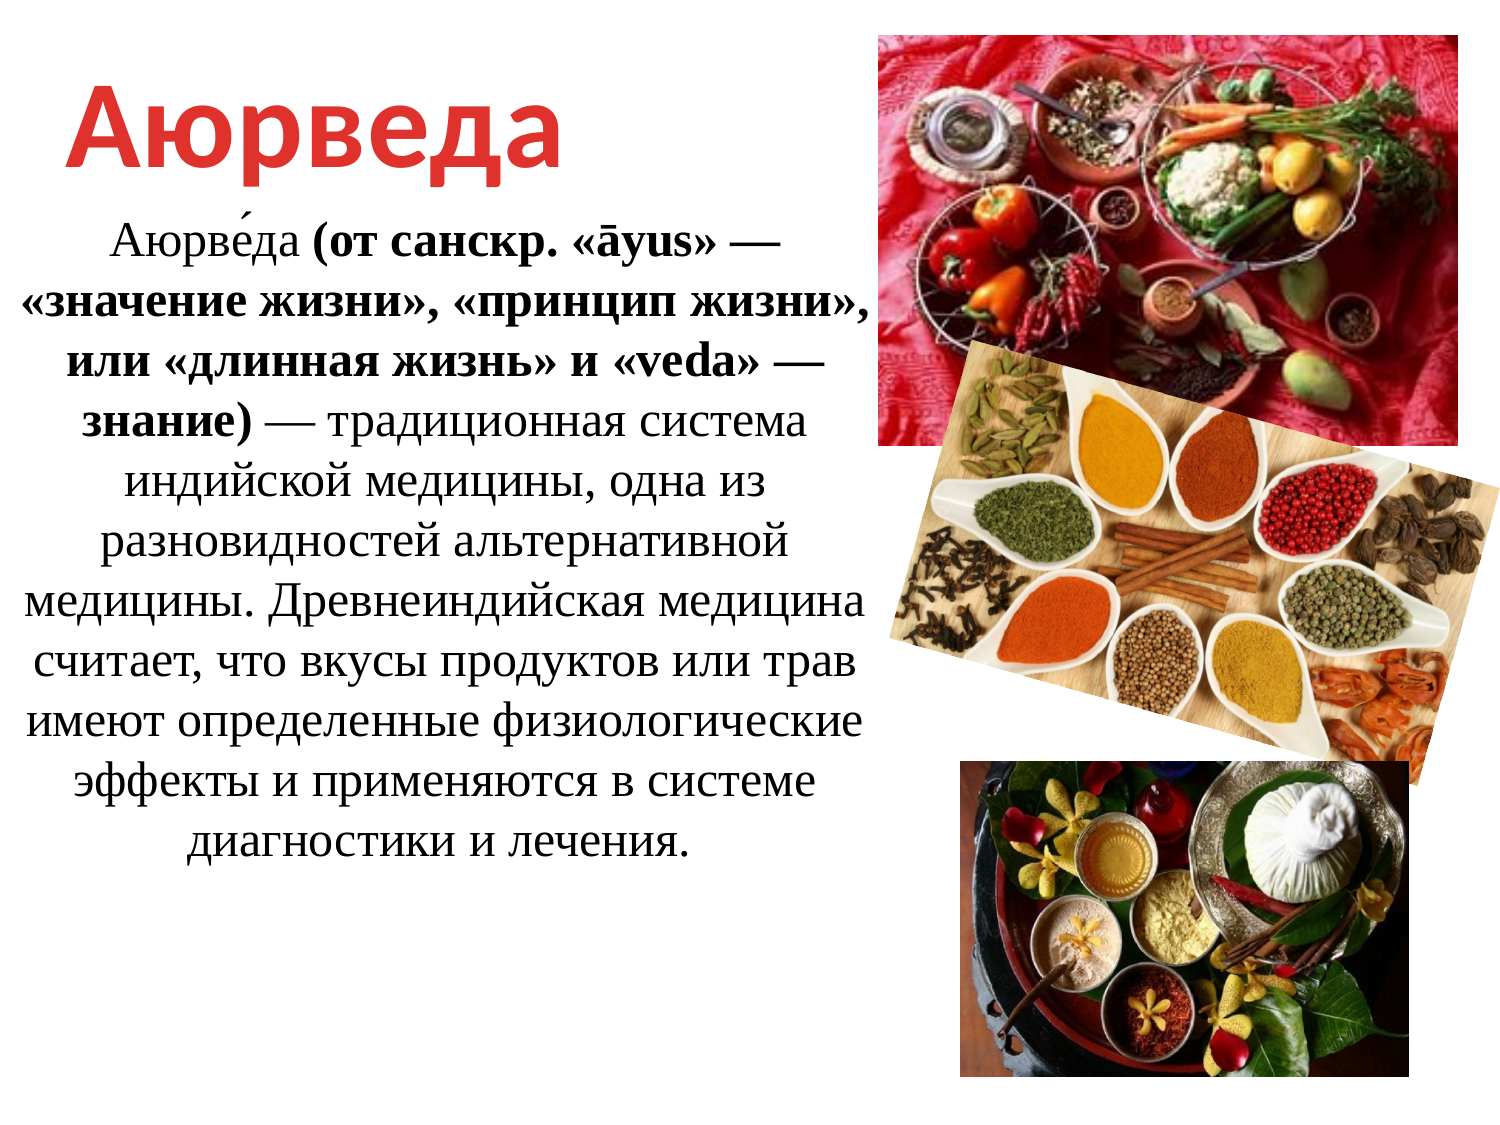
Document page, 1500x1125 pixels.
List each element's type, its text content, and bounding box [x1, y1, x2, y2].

picture [878, 34, 1500, 1077]
text_box Аюрведа [49, 35, 581, 201]
list Аюрве́да (от санскр. «āyus» — «значение жизни», «принцип жизни», или «длинная жизнь» и «veda» — знание) — традиционная система индийской медицины, одна из разновидностей альтернативной медицины. Древнеиндийская медицина считает, что вкусы продуктов или трав имеют определенные физиологические эффекты и применяются в системе диагностики и лечения. [0, 199, 891, 969]
